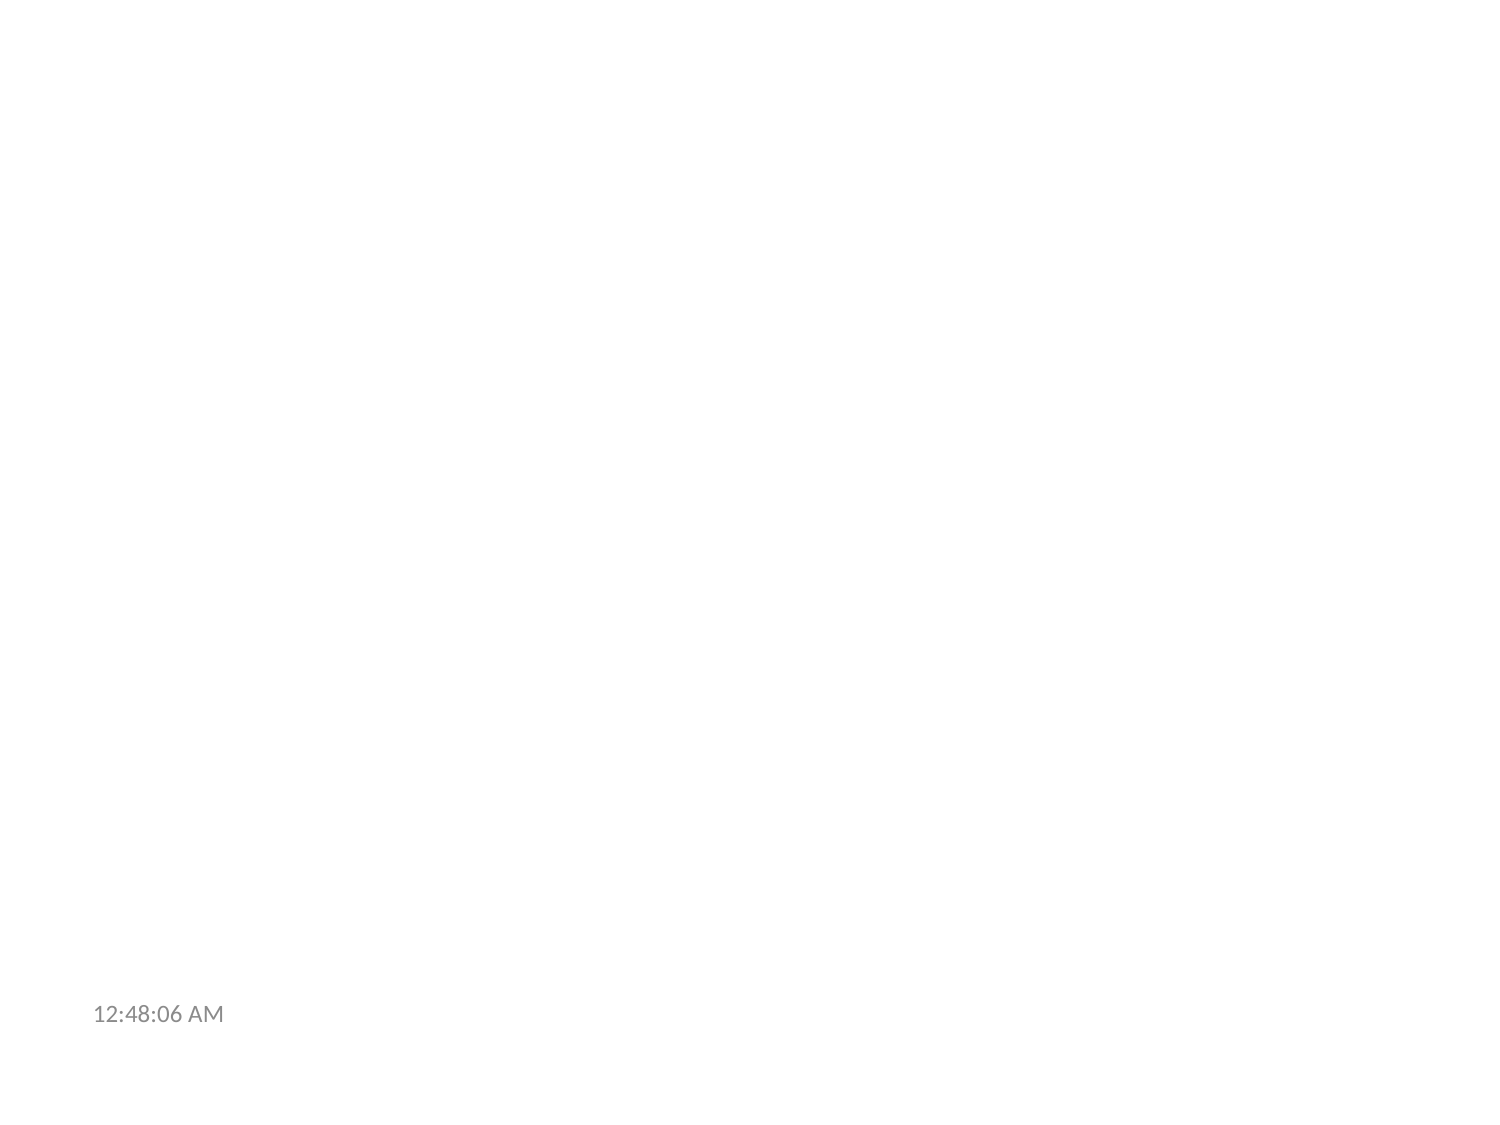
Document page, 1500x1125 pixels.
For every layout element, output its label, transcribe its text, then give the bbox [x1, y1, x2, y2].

text_box 3:35:09 PM [77, 982, 428, 1043]
